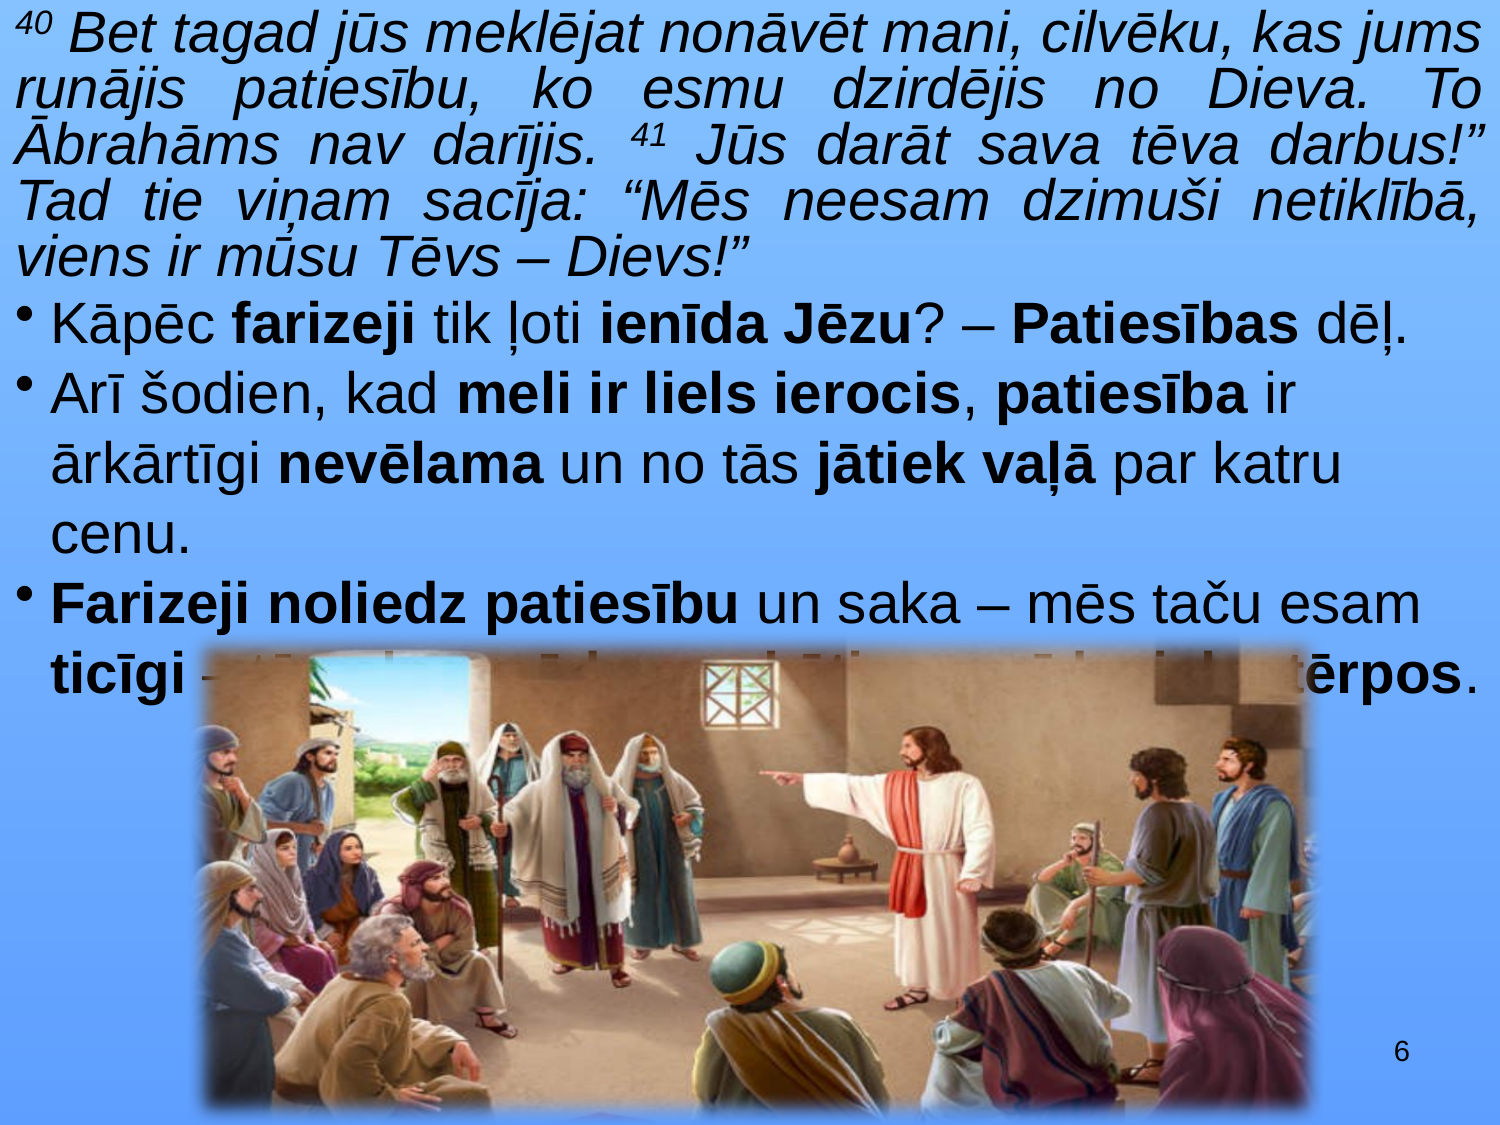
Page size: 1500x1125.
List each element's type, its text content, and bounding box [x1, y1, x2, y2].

list 40 Bet tagad jūs meklējat nonāvēt mani, cilvēku, kas jums runājis patiesību, ko esmu dzirdējis no Dieva. To Ābrahāms nav darījis. 41 Jūs darāt sava tēva darbus!” Tad tie viņam sacīja: “Mēs neesam dzimuši netiklībā, viens ir mūsu Tēvs – Dievs!” [0, 0, 1500, 178]
text_box Kāpēc farizeji tik ļoti ienīda Jēzu? – Patiesības dēļ. Arī šodien, kad meli ir liels ierocis, patiesība ir ārkārtīgi nevēlama un no tās jātiek vaļā par katru cenu. Farizeji noliedz patiesību un saka – mēs taču esam ticīgi – tā velns mēdz maskēties garīdznieku tērpos. [0, 278, 1500, 713]
slide_number 6 [1329, 1024, 1426, 1103]
picture [187, 632, 1325, 1125]
